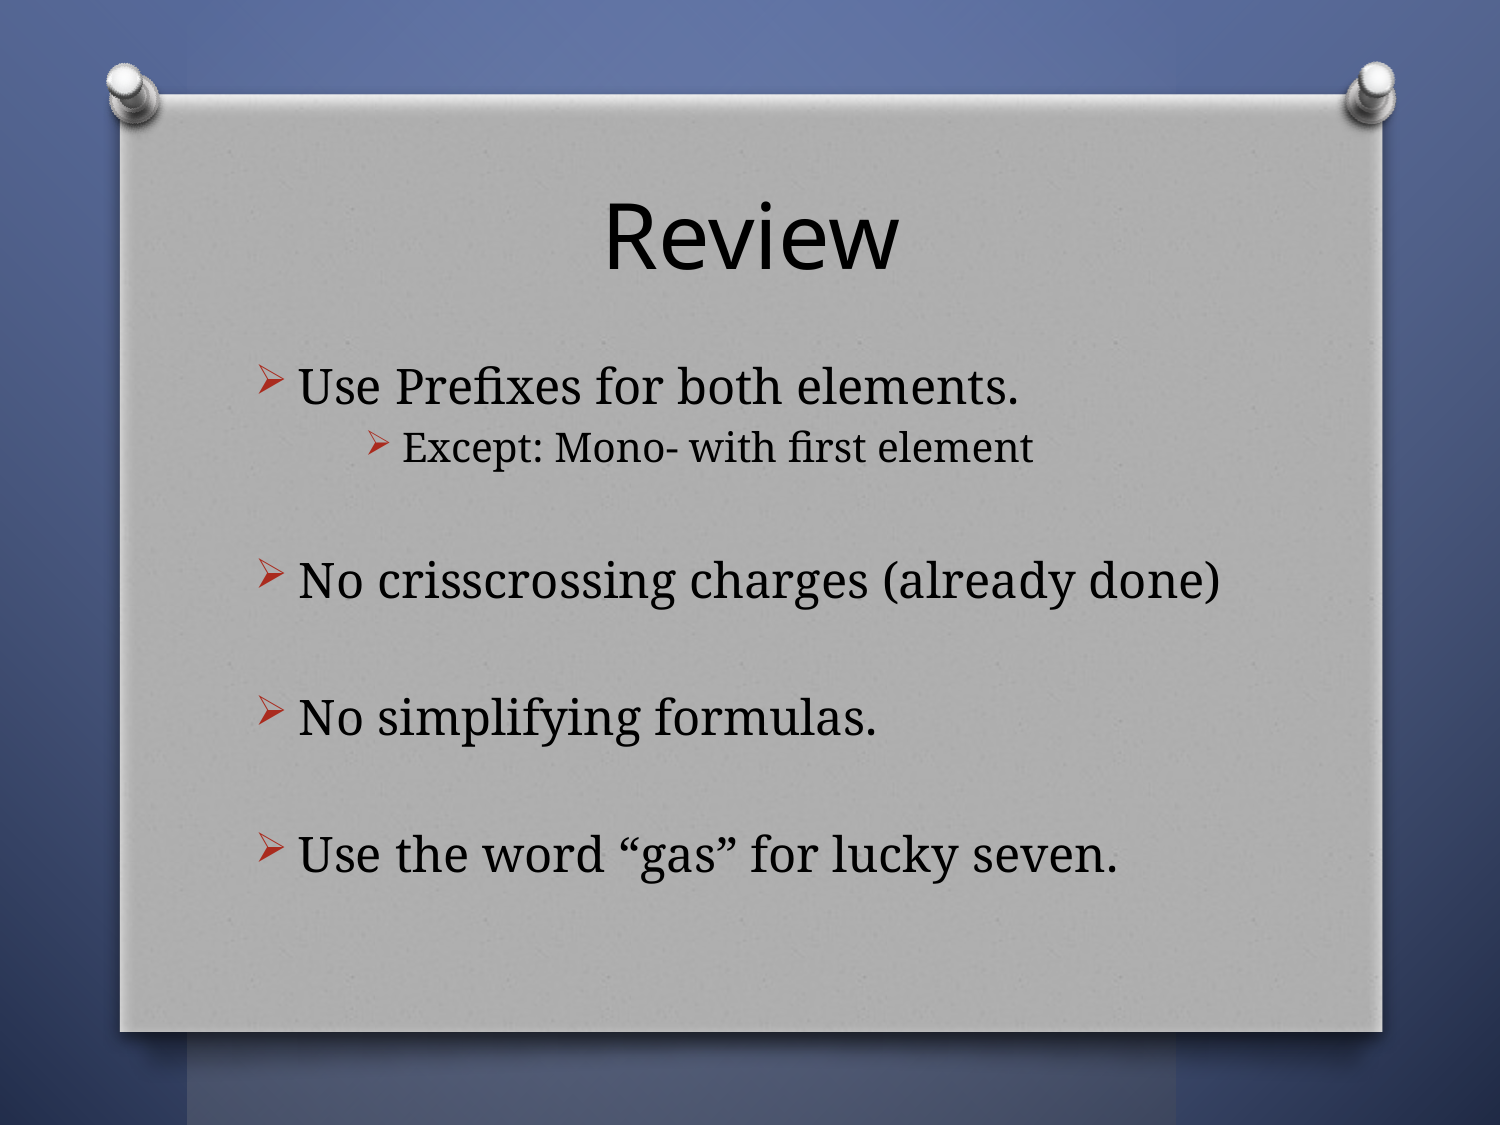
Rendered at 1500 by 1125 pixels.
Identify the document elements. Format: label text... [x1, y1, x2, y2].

title Review [179, 134, 1323, 332]
picture [75, 29, 198, 153]
list Use Prefixes for both elements. Except: Mono- with first element No crisscrossing charges (already done) No simplifying formulas. Use the word “gas” for lucky seven. [240, 347, 1257, 939]
picture [1317, 35, 1439, 156]
